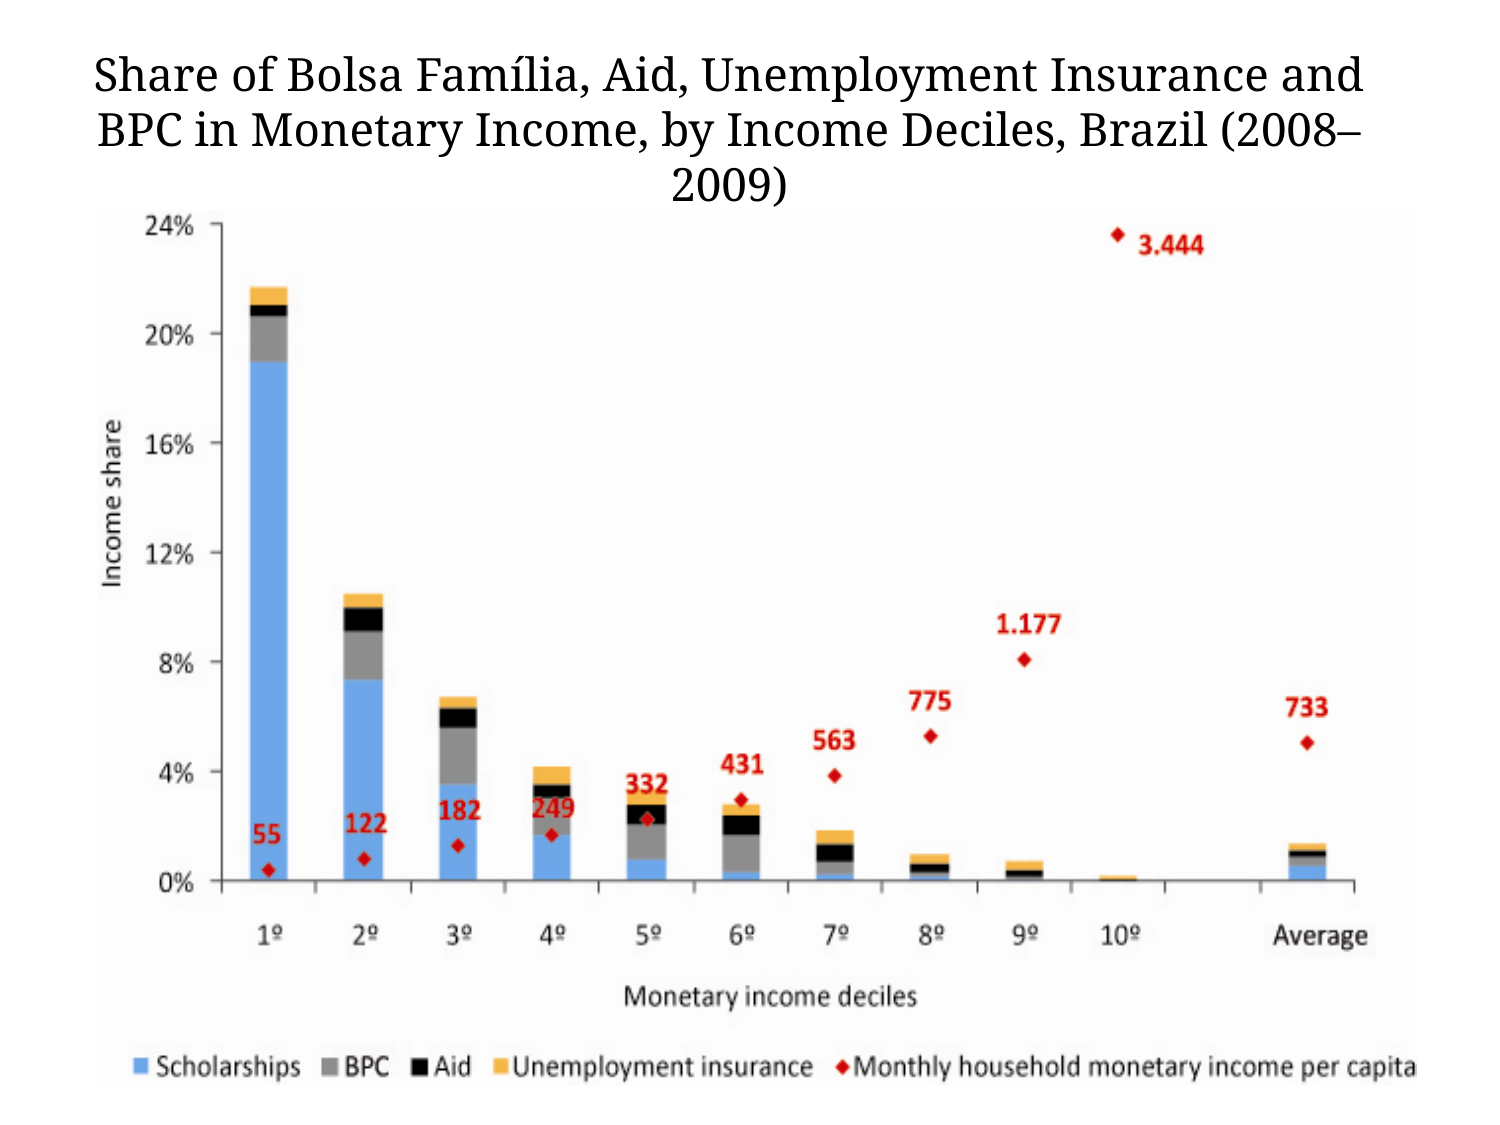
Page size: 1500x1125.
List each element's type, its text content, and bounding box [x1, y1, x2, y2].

picture [96, 210, 1417, 1086]
text_box Share of Bolsa Família, Aid, Unemployment Insurance and BPC in Monetary Income, by Income Deciles, Brazil (2008–2009) [41, 38, 1417, 219]
